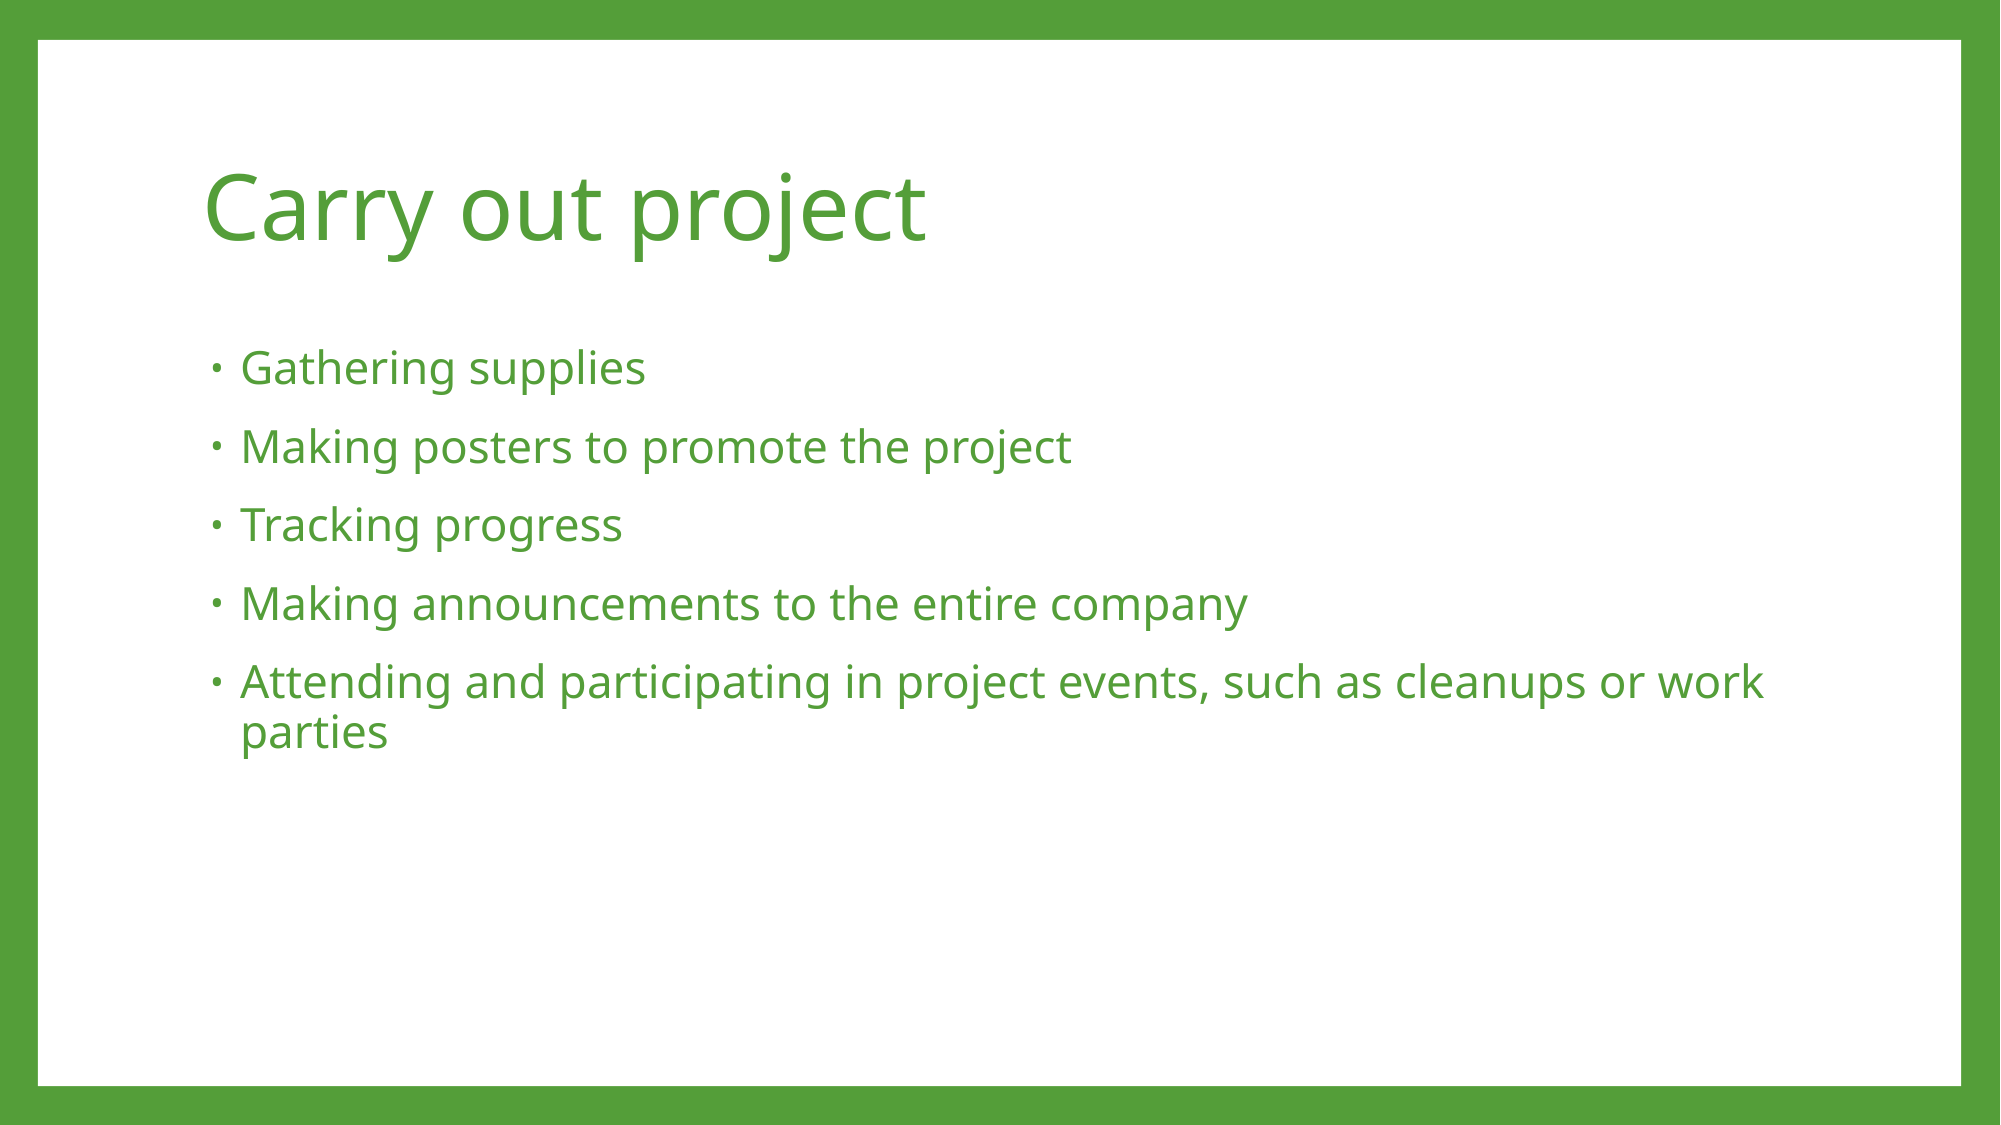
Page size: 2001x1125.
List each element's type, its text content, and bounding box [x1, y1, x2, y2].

title Carry out project [187, 99, 1808, 323]
list Gathering supplies Making posters to promote the project Tracking progress Making announcements to the entire company Attending and participating in project events, such as cleanups or work parties [187, 337, 1808, 1000]
